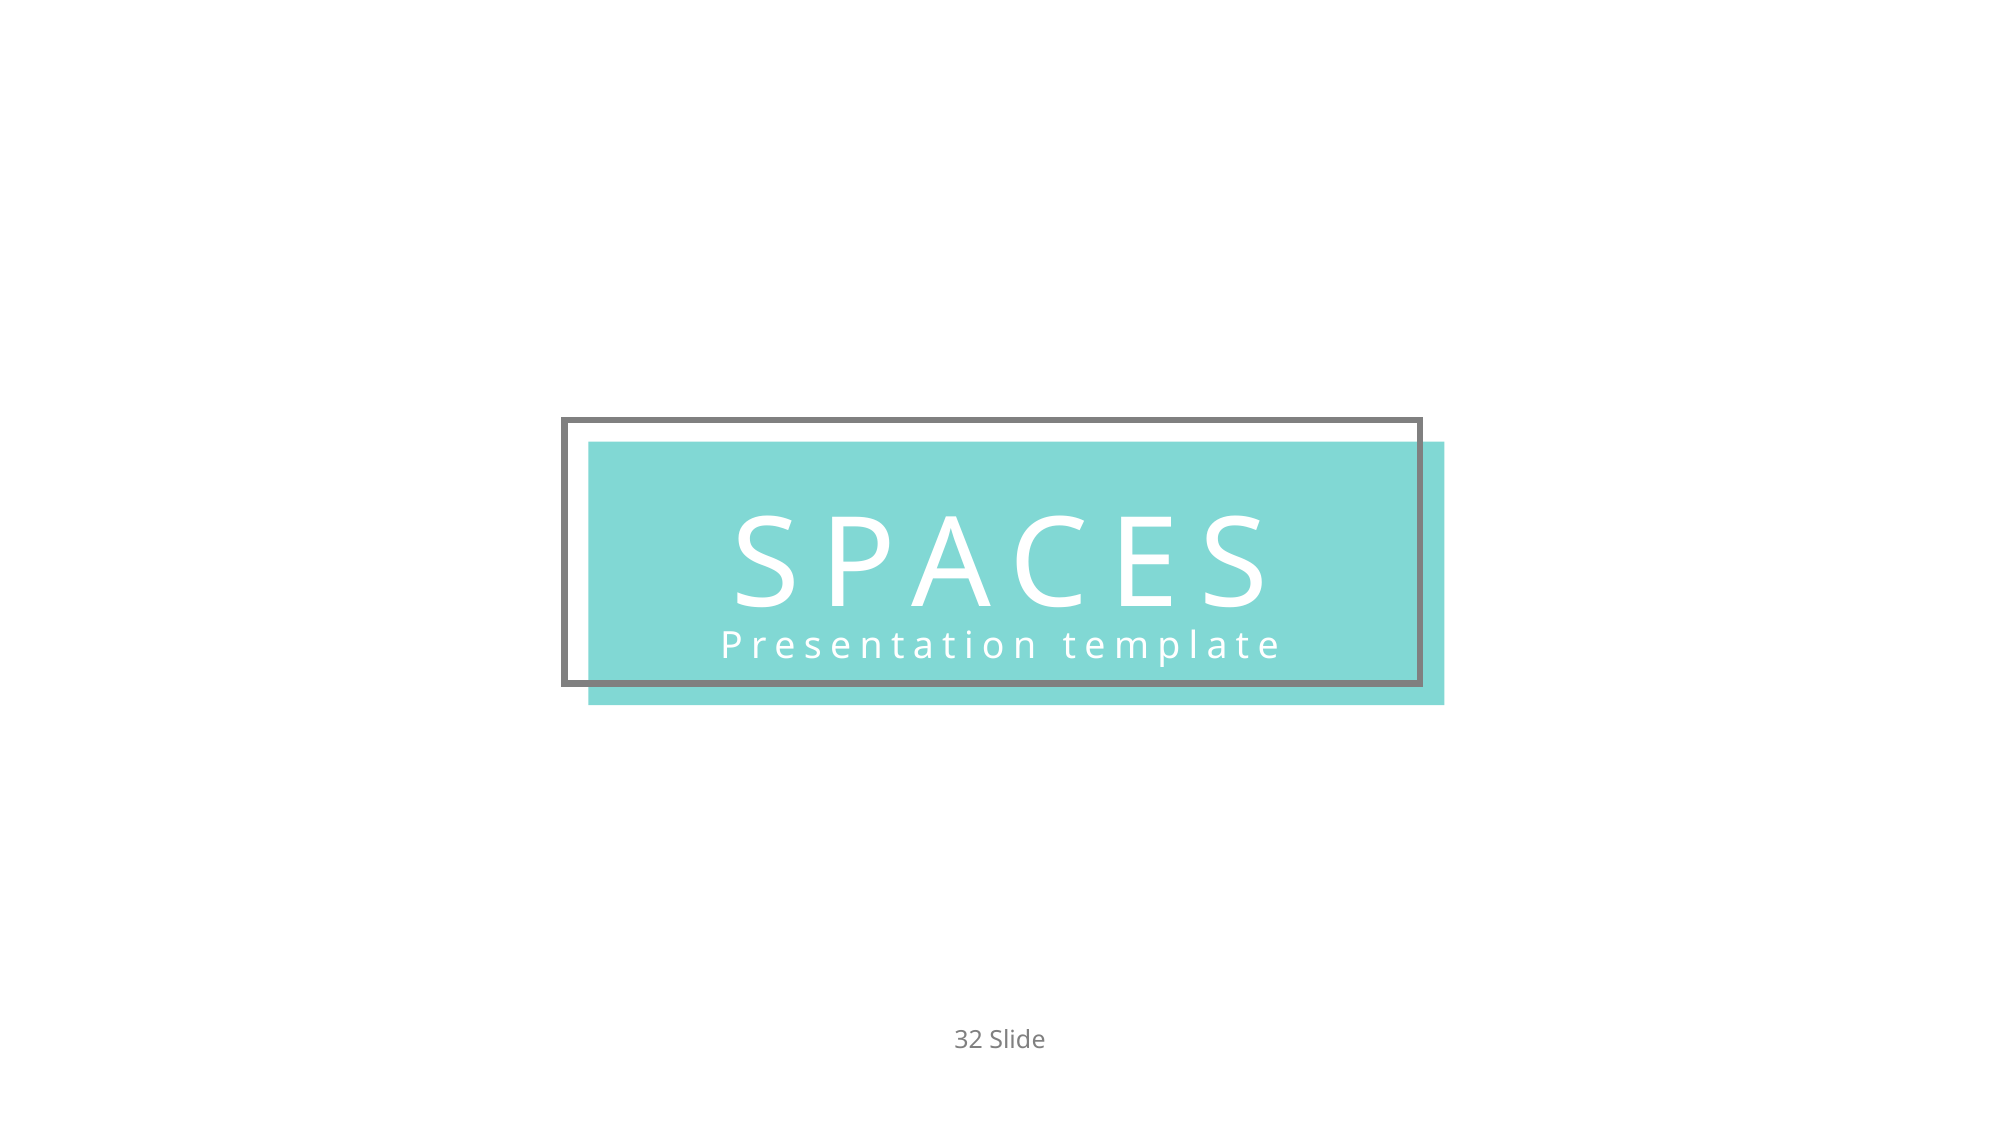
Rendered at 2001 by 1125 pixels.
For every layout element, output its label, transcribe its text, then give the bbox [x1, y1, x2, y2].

text_box Presentation template [705, 613, 1295, 673]
text_box SPACES [716, 474, 1284, 613]
text_box 32 Slide [939, 1016, 1061, 1061]
text_box [563, 419, 1421, 684]
text_box [587, 441, 1445, 706]
